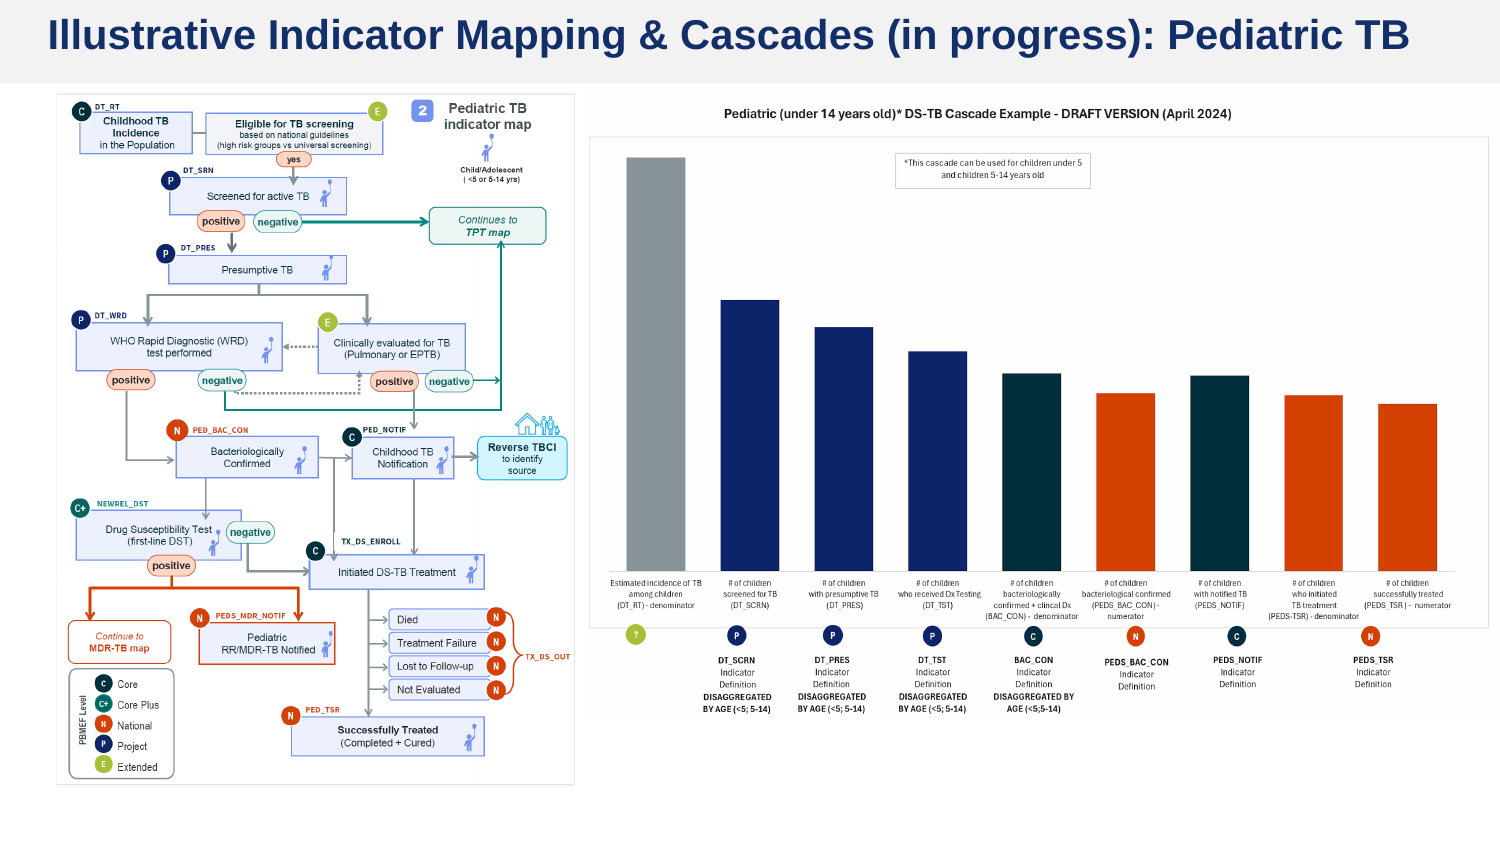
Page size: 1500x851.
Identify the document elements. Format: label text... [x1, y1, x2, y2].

title Illustrative Indicator Mapping & Cascades (in progress): Pediatric TB [32, 0, 1468, 66]
picture [56, 92, 576, 788]
picture [585, 92, 1500, 720]
